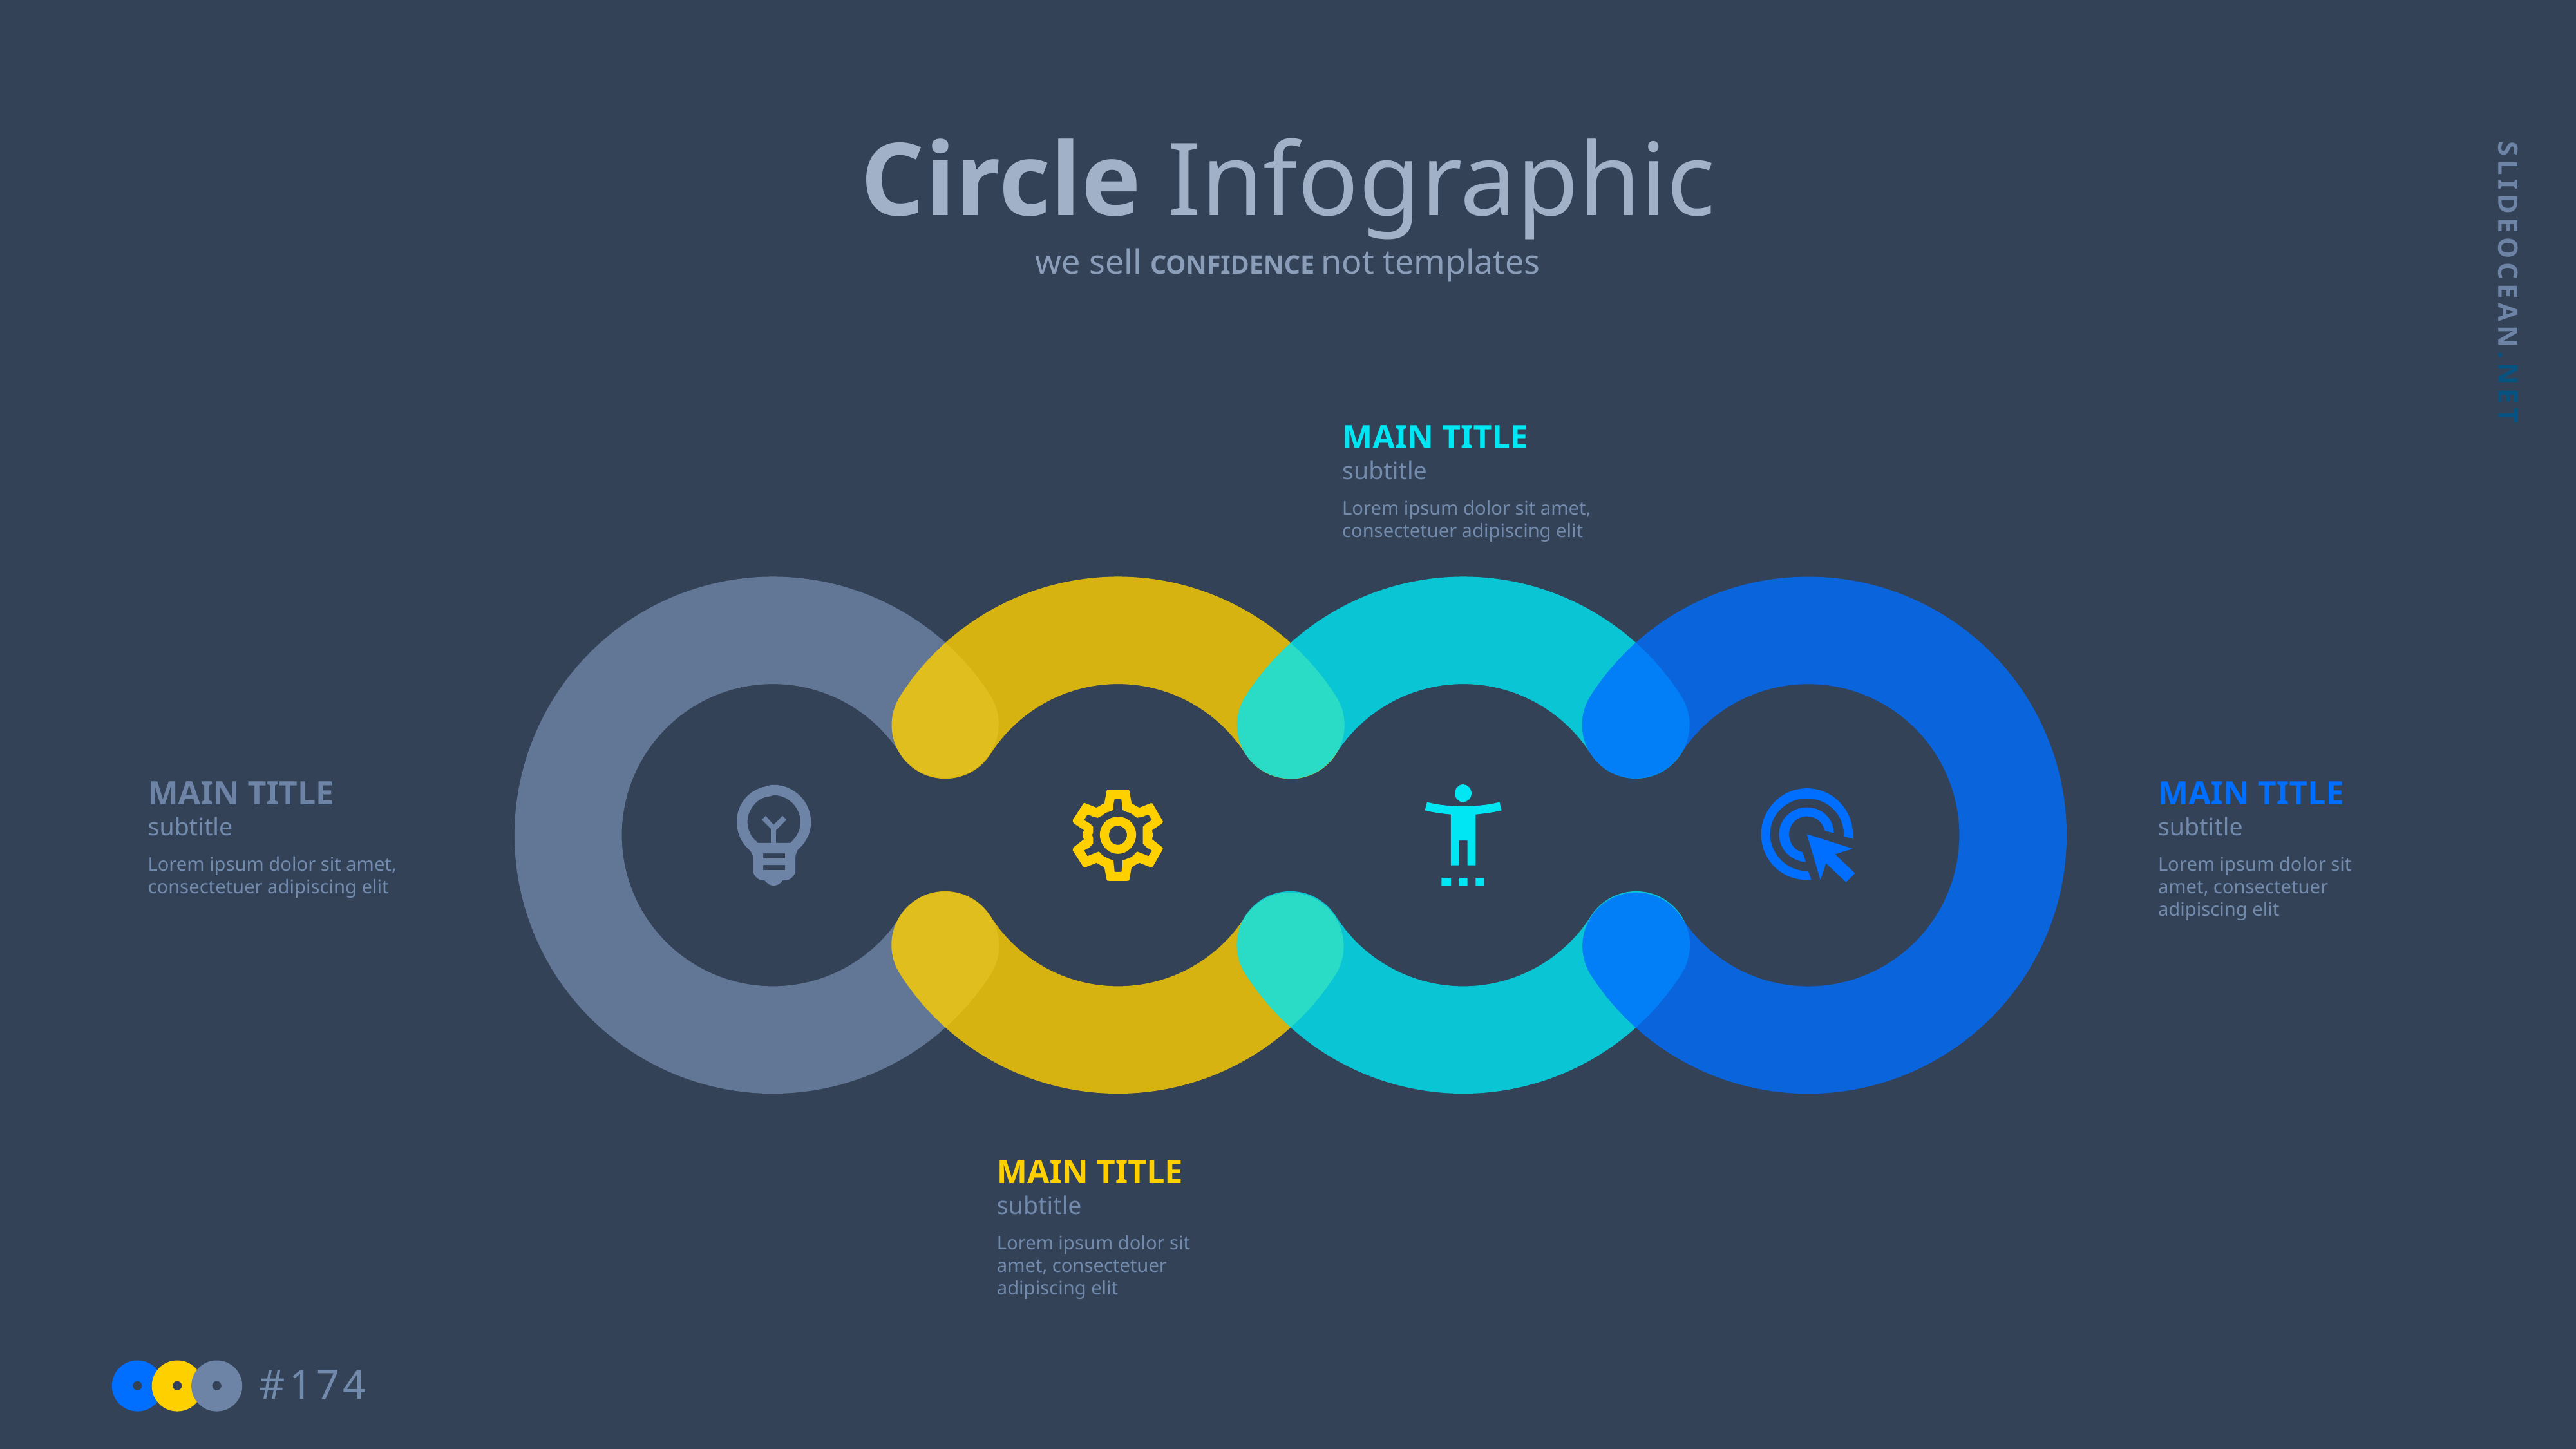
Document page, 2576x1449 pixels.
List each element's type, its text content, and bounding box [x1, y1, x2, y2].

text_box we sell CONFIDENCE not templates [1026, 235, 1550, 285]
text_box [734, 784, 811, 886]
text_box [1258, 630, 1669, 1041]
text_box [913, 630, 1258, 1041]
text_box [1332, 410, 1640, 547]
text_box [1761, 788, 1853, 880]
text_box [1806, 834, 1855, 882]
text_box #174 [259, 1359, 405, 1408]
text_box [567, 629, 910, 1041]
text_box Circle Infographic [851, 110, 1725, 241]
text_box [987, 1146, 1249, 1282]
text_box [1669, 629, 2014, 1041]
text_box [2148, 767, 2410, 904]
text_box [138, 767, 446, 904]
